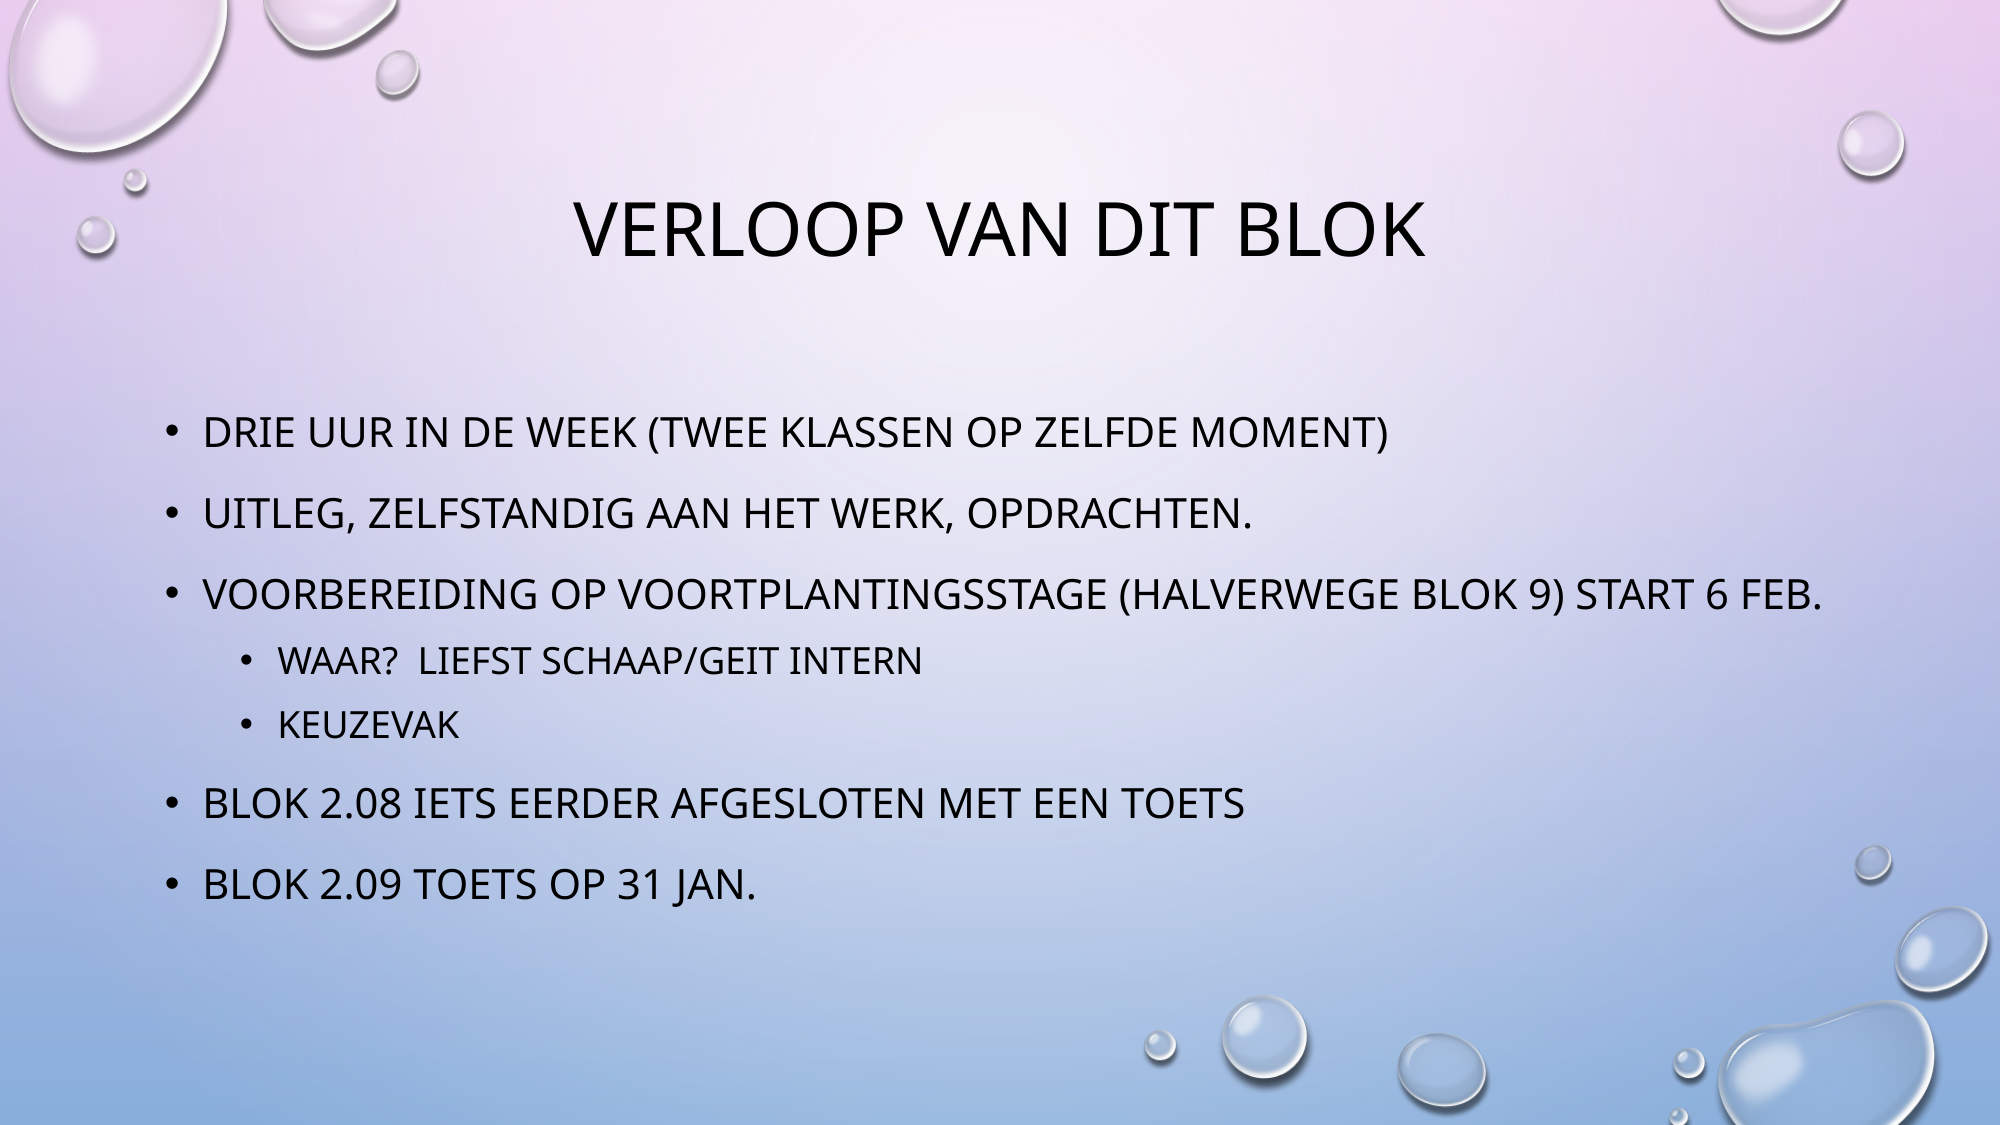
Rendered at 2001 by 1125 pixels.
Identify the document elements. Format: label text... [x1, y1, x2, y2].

picture [0, 0, 2000, 1125]
list Drie uur in de week (twee klassen op zelfde moment) Uitleg, zelfstandig aan het werk, opdrachten. Voorbereiding op voortplantingsstage (halverwege blok 9) start 6 feb. Waar? Liefst schaap/geit intern Keuzevak Blok 2.08 iets eerder afgesloten met een toets Blok 2.09 toets op 31 jan. [149, 388, 1850, 950]
title Verloop van dit blok [149, 101, 1851, 364]
